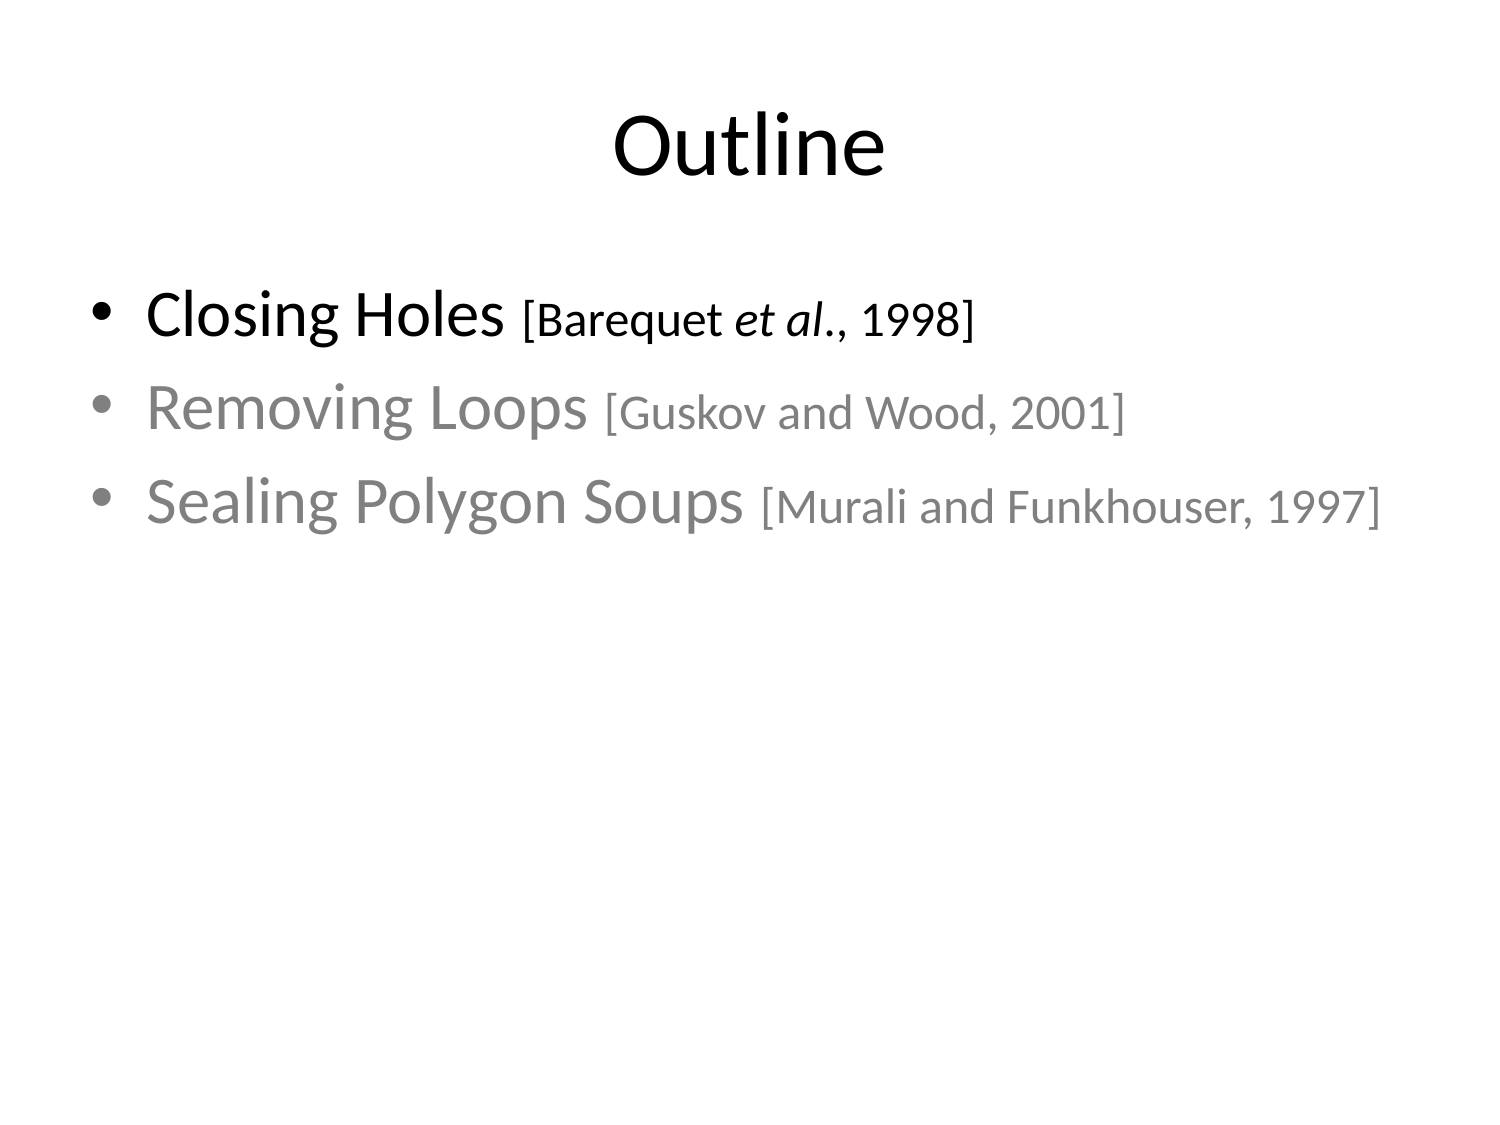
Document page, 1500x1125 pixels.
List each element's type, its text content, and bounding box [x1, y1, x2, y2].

list Closing Holes [Barequet et al., 1998] Removing Loops [Guskov and Wood, 2001] Sealing Polygon Soups [Murali and Funkhouser, 1997] [75, 262, 1425, 1005]
title Outline [75, 45, 1425, 233]
